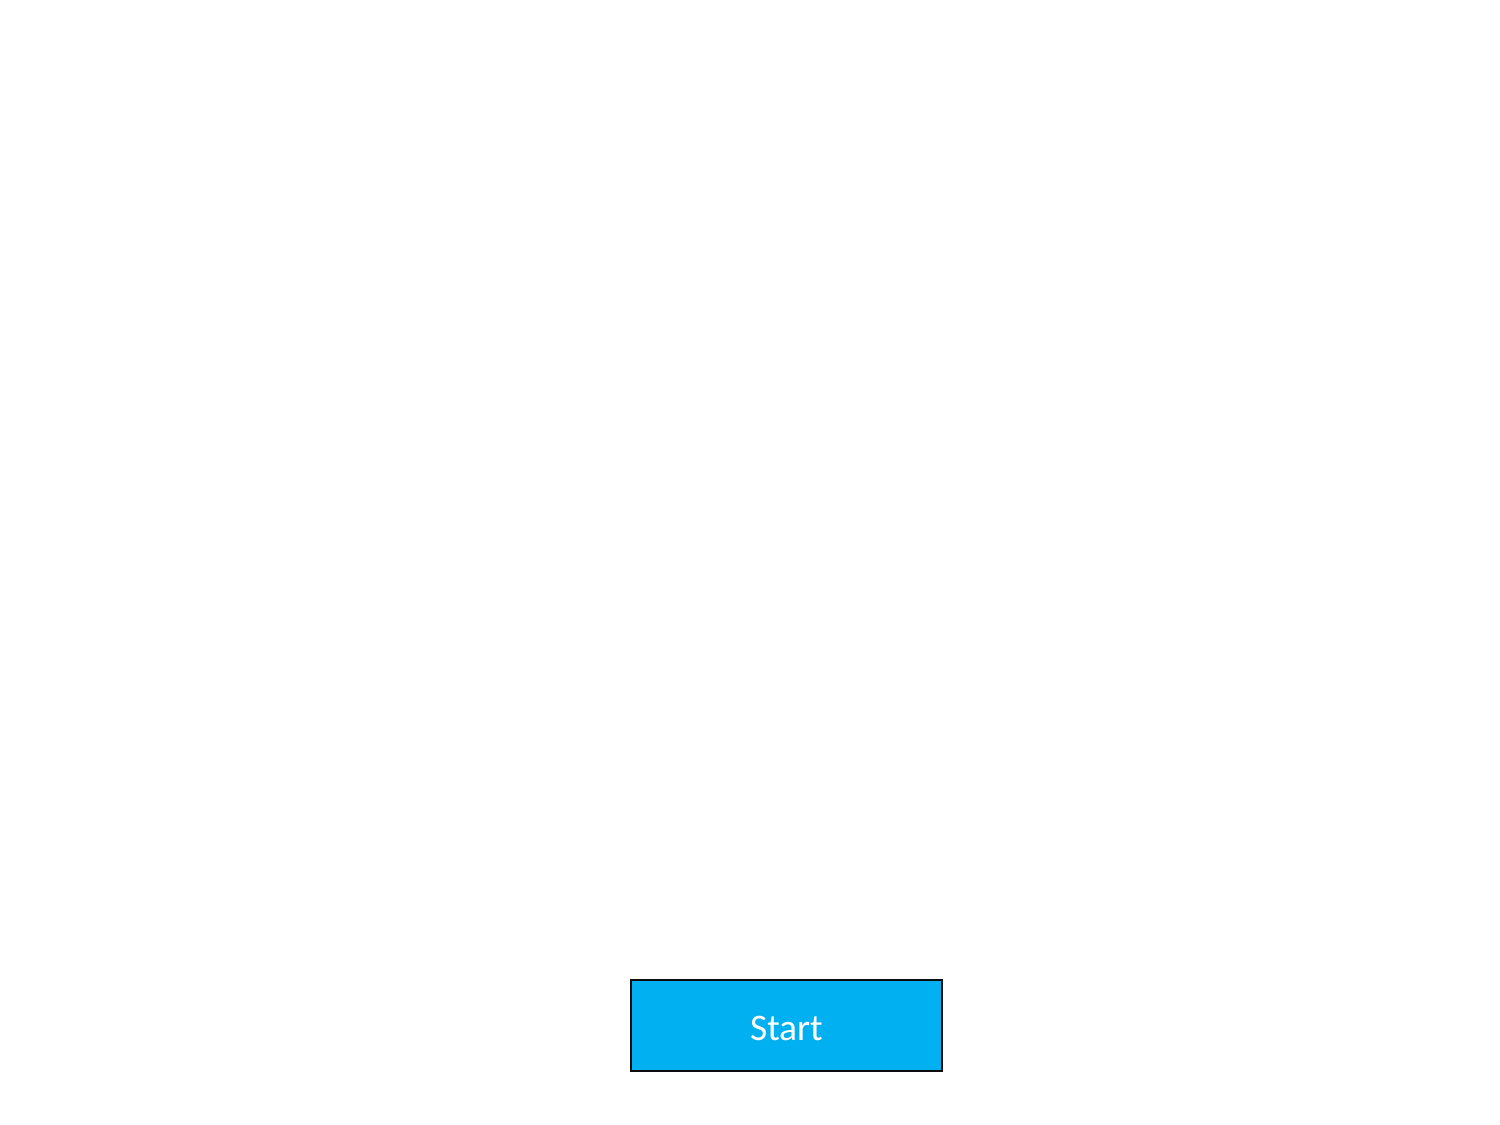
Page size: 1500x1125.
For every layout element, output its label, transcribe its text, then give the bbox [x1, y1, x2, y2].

text_box Start [630, 979, 943, 1072]
